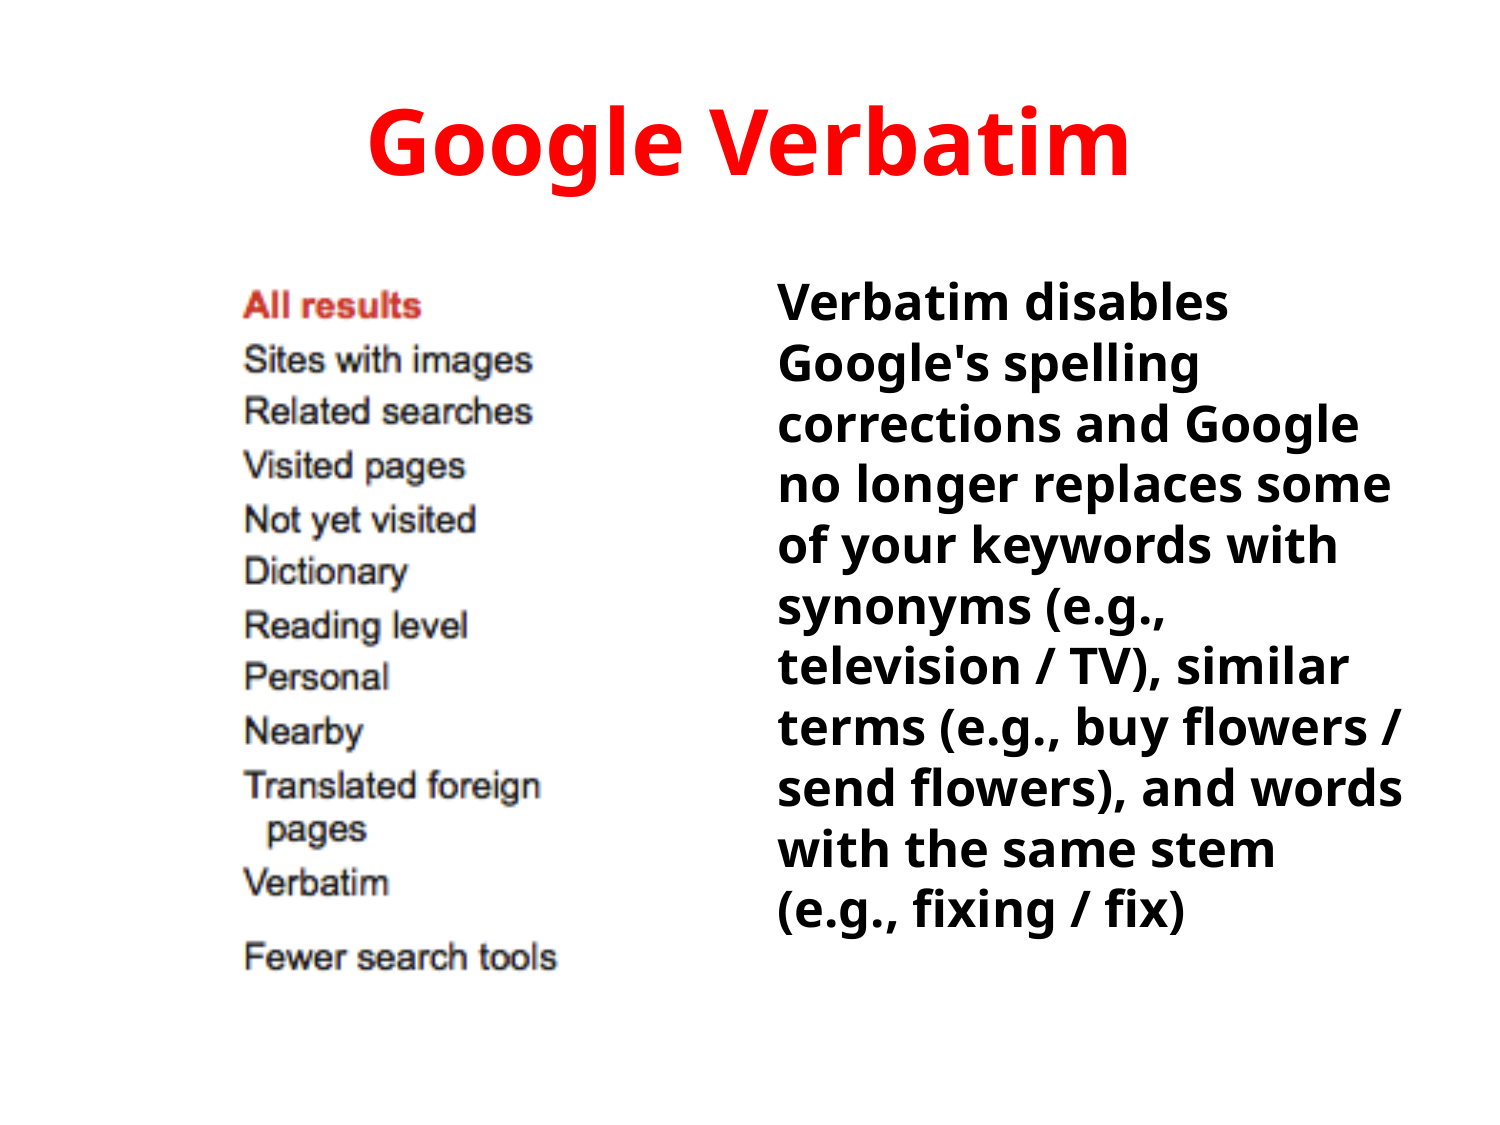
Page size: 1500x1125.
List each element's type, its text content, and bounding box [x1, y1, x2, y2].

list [74, 262, 738, 1006]
list Verbatim disables Google's spelling corrections and Google no longer replaces some of your keywords with synonyms (e.g., television / TV), similar terms (e.g., buy flowers / send flowers), and words with the same stem (e.g., fixing / fix) [762, 262, 1425, 1005]
title Google Verbatim [75, 45, 1425, 233]
